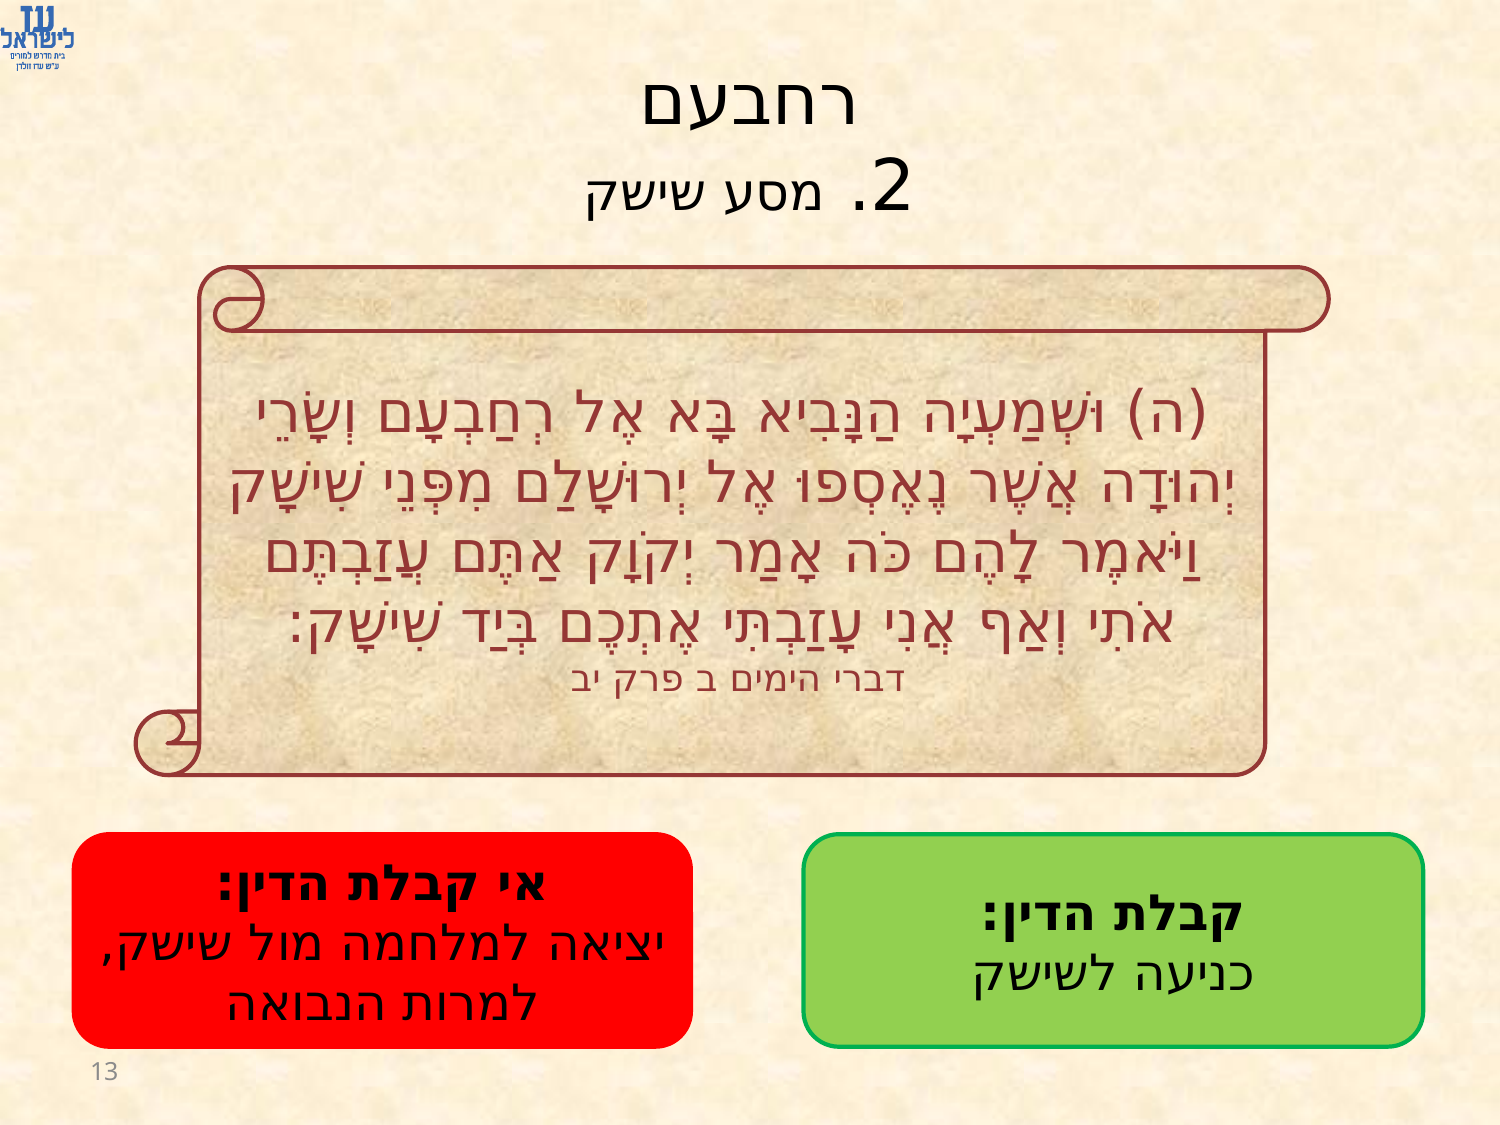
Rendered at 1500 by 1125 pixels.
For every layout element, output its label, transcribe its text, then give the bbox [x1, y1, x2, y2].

slide_number 13 [75, 1042, 425, 1103]
title רחבעם 2. מסע שישק [75, 45, 1425, 233]
picture [0, 0, 1500, 1125]
text_box אי קבלת הדין: יציאה למלחמה מול שישק, למרות הנבואה [71, 832, 694, 1049]
text_box קבלת הדין: כניעה לשישק [801, 832, 1426, 1049]
text_box (ה) וּשְׁמַעְיָה הַנָּבִיא בָּא אֶל רְחַבְעָם וְשָׂרֵי יְהוּדָה אֲשֶׁר נֶאֶסְפוּ אֶל יְרוּשָׁלִַם מִפְּנֵי שִׁישָׁק וַיֹּאמֶר לָהֶם כֹּה אָמַר יְקֹוָק אַתֶּם עֲזַבְתֶּם אֹתִי וְאַף אֲנִי עָזַבְתִּי אֶתְכֶם בְּיַד שִׁישָׁק: דברי הימים ב פרק יב [133, 265, 1331, 778]
